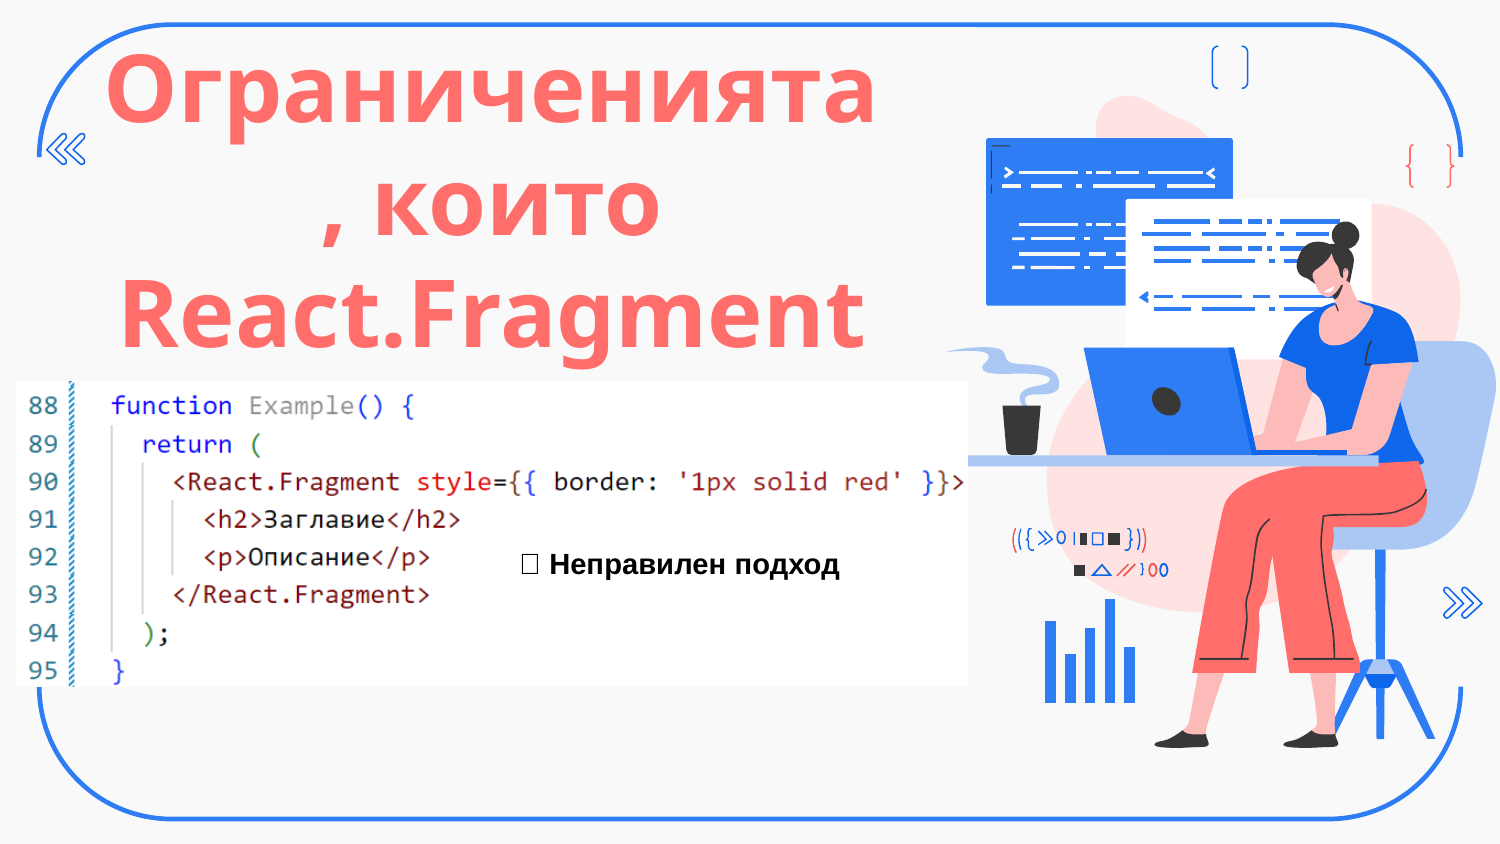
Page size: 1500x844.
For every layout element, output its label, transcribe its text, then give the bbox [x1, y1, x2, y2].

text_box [945, 95, 1500, 749]
title Ограниченията, които React.Fragment [82, 255, 902, 380]
picture [16, 381, 968, 687]
